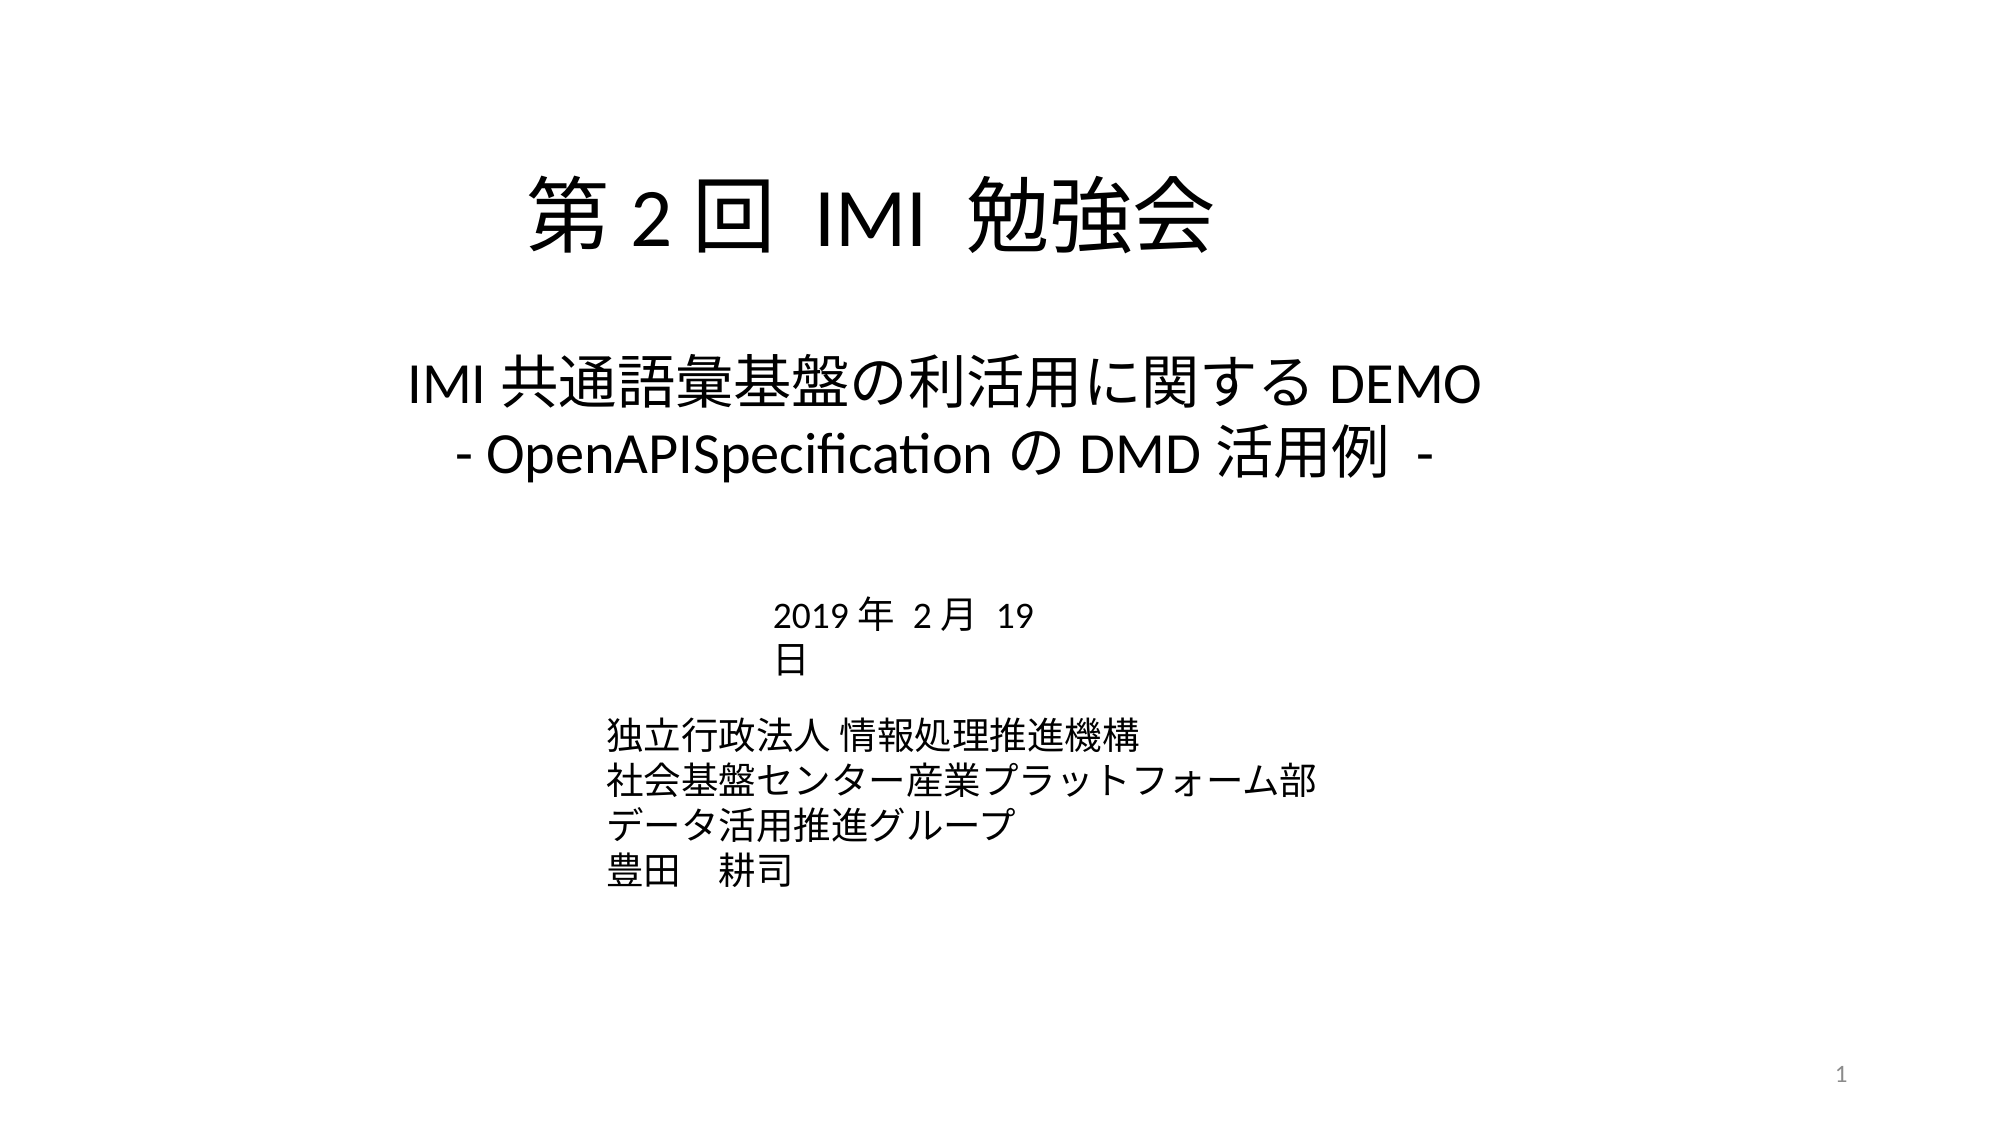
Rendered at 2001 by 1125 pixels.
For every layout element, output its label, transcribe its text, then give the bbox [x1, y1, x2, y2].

text_box 独立行政法人 情報処理推進機構 社会基盤センター産業プラットフォーム部 データ活用推進グループ 豊田 耕司 [591, 704, 1592, 900]
text_box IMI共通語彙基盤の利活用に関するDEMO - OpenAPISpecificationのDMD活用例 - [283, 338, 1607, 493]
text_box 2019年 2月 19日 [758, 583, 1092, 689]
slide_number 1 [1412, 1042, 1863, 1103]
text_box 第2回 IMI 勉強会 [512, 155, 1231, 271]
